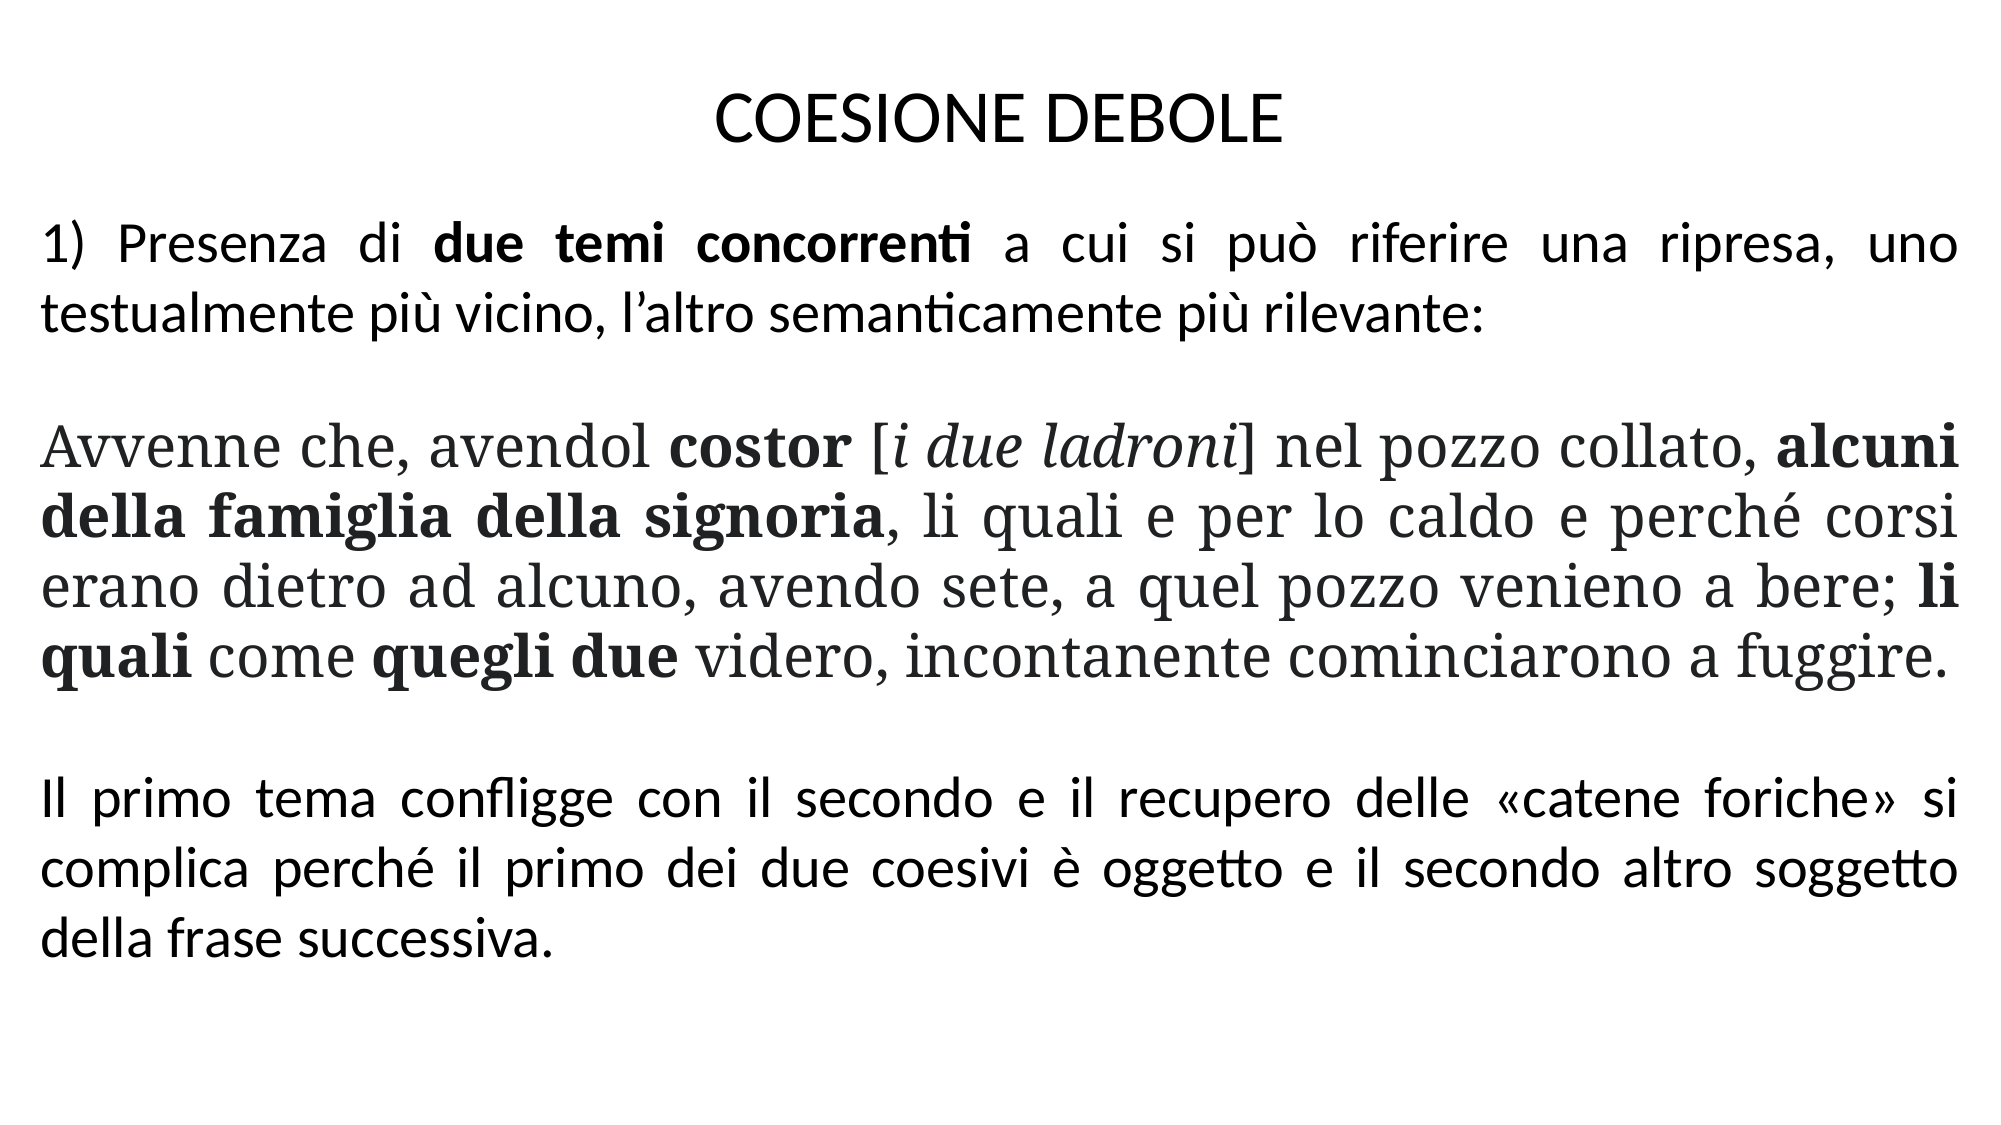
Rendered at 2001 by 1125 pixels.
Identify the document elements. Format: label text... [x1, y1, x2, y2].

text_box COESIONE DEBOLE [53, 60, 1947, 166]
text_box 1) Presenza di due temi concorrenti a cui si può riferire una ripresa, uno testualmente più vicino, l’altro semanticamente più rilevante: Avvenne che, avendol costor [i due ladroni] nel pozzo collato, alcuni della famiglia della signoria, li quali e per lo caldo e perché corsi erano dietro ad alcuno, avendo sete, a quel pozzo venieno a bere; li quali come quegli due videro, incontanente cominciarono a fuggire. Il primo tema confligge con il secondo e il recupero delle «catene foriche» si complica perché il primo dei due coesivi è oggetto e il secondo altro soggetto della frase successiva. [25, 197, 1975, 977]
